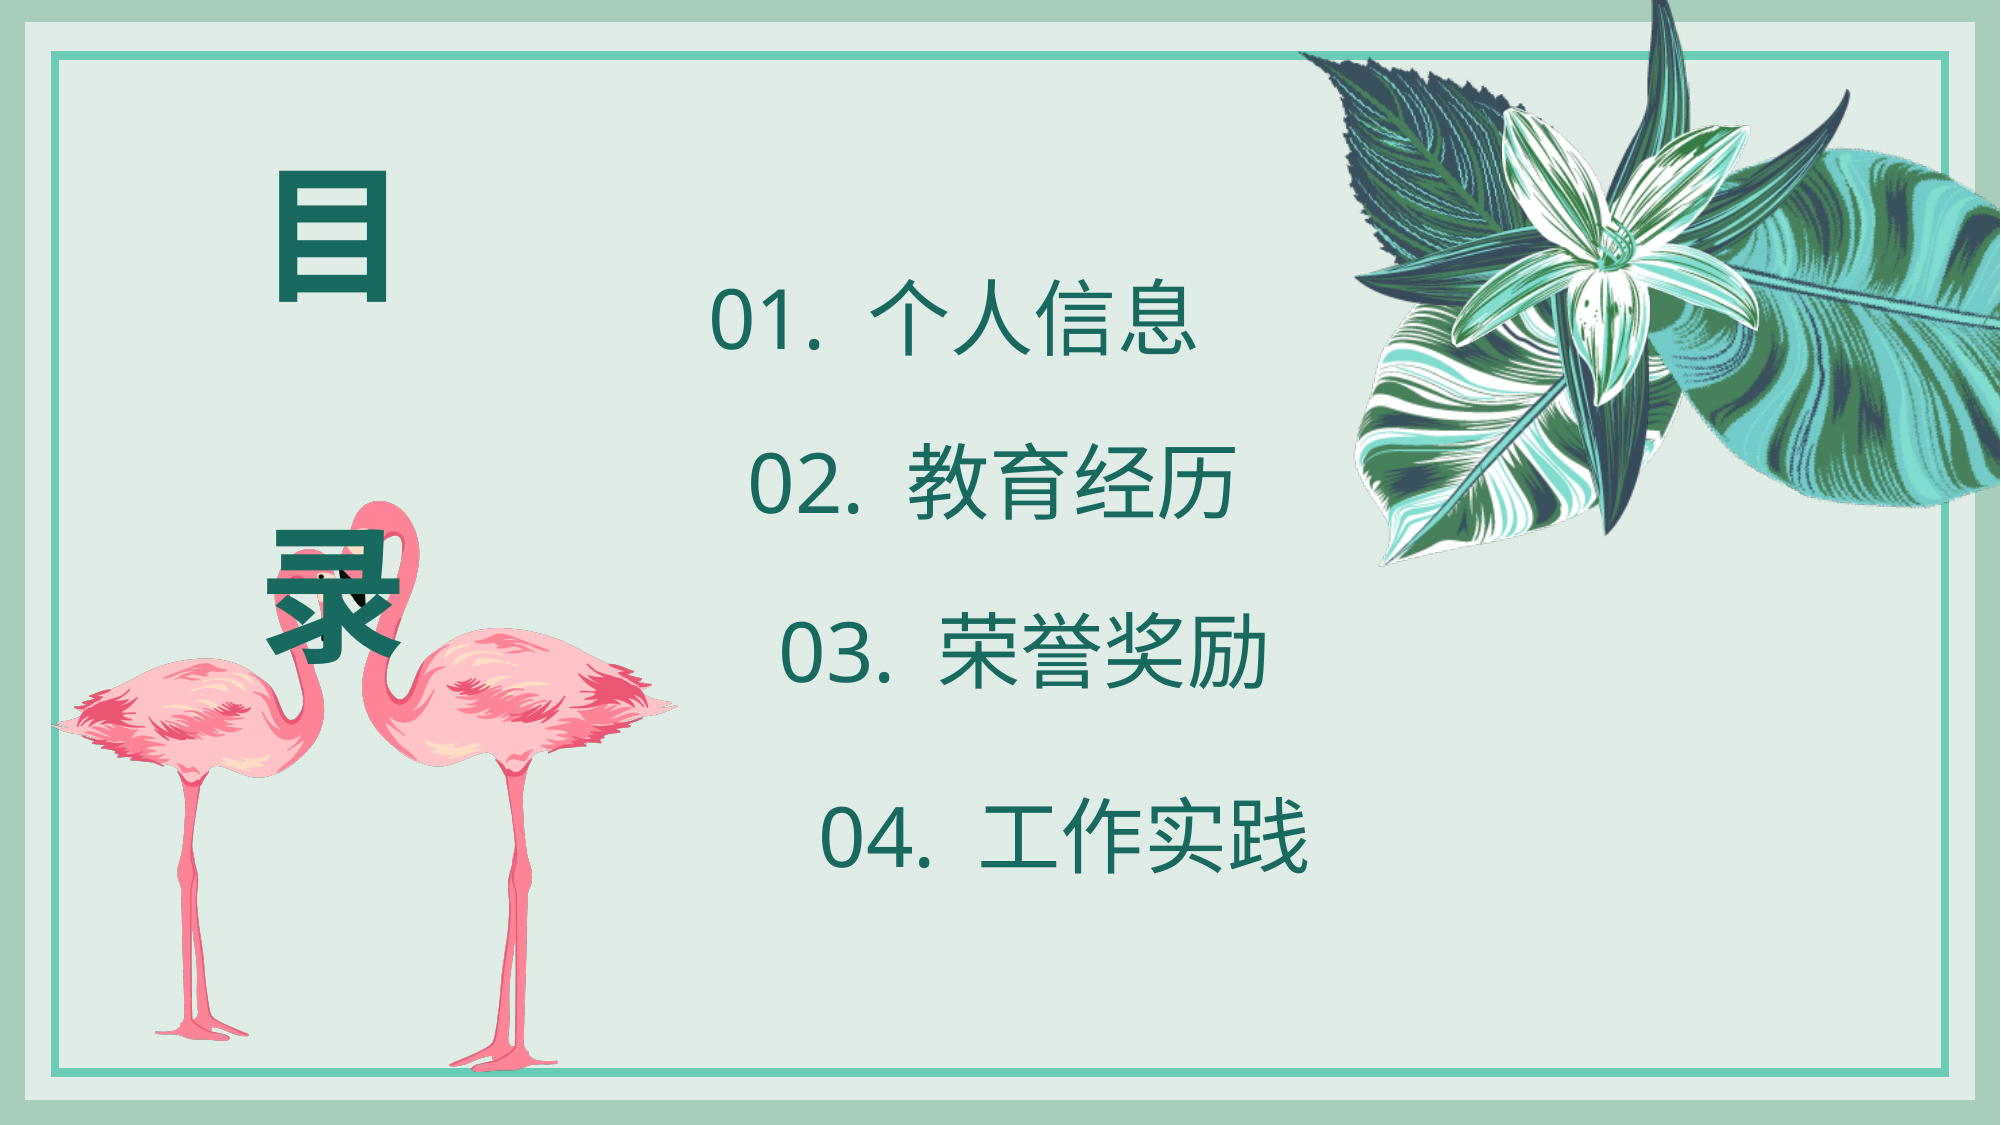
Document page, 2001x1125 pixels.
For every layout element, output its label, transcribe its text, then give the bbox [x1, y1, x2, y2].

text_box 03. 荣誉奖励 [694, 591, 1355, 707]
text_box 02. 教育经历 [663, 423, 1325, 538]
text_box 04. 工作实践 [734, 777, 1396, 892]
picture [1262, 0, 2000, 694]
text_box 目 录 [226, 133, 441, 688]
text_box 01. 个人信息 [624, 258, 1285, 374]
picture [51, 501, 678, 1072]
